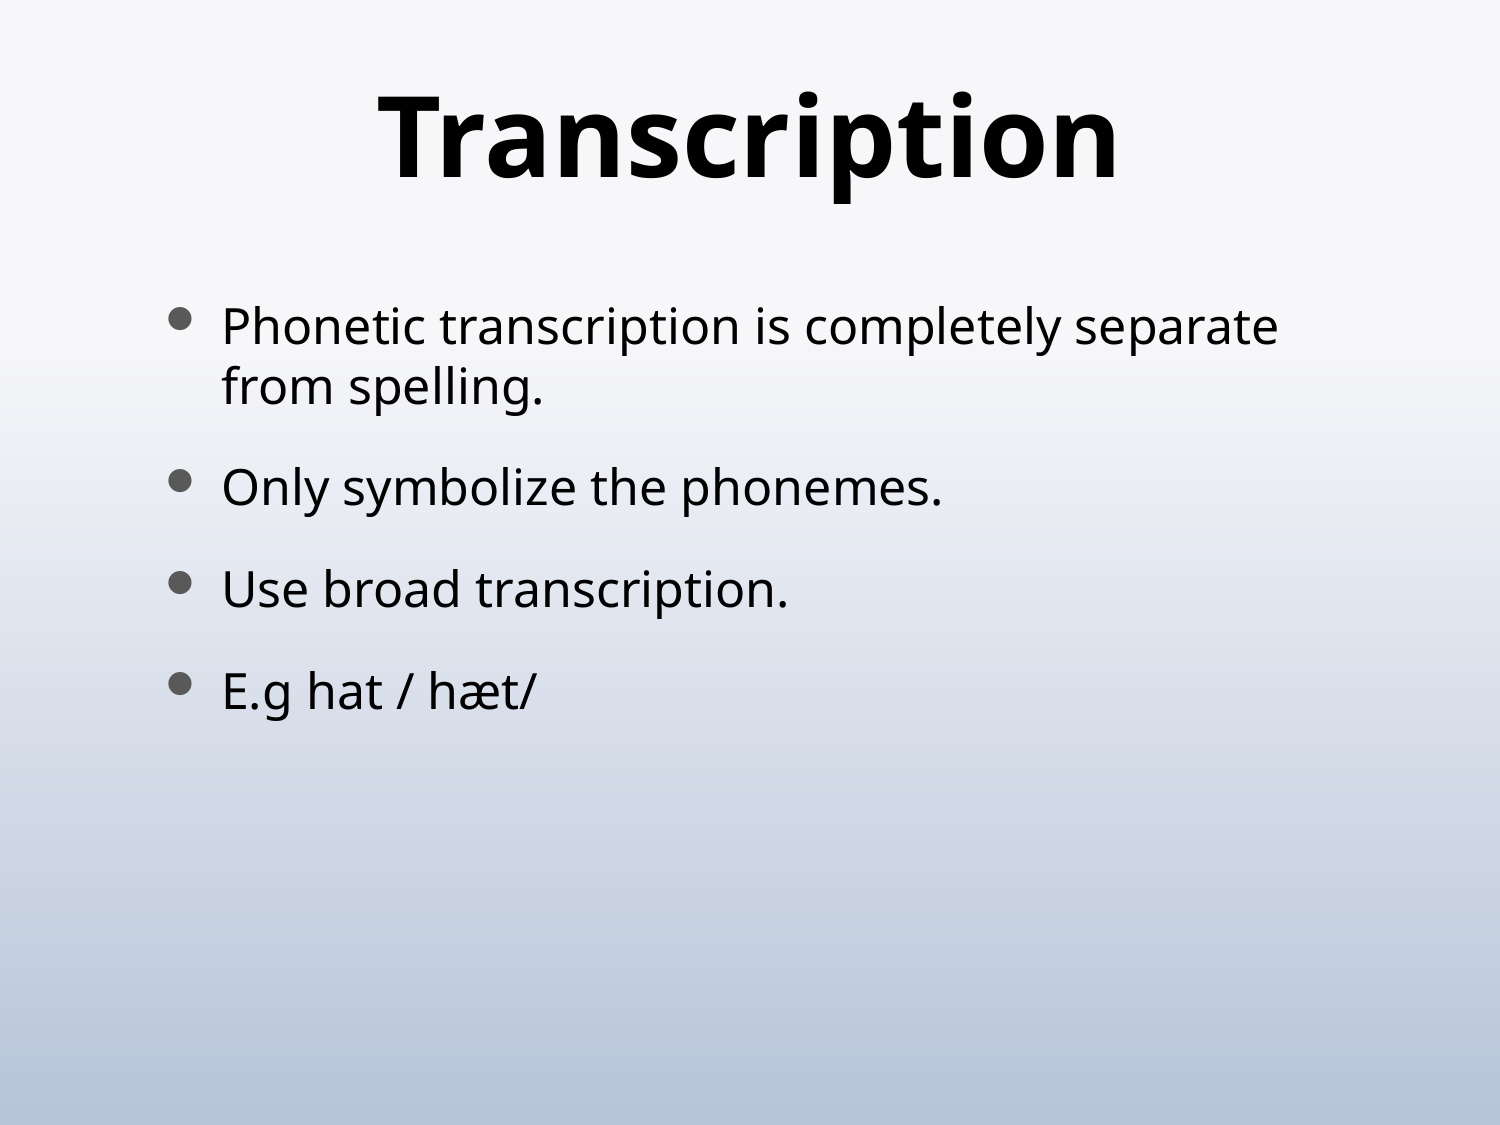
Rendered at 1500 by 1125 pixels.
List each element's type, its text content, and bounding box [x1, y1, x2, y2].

title Transcription [150, 37, 1350, 245]
list Phonetic transcription is completely separate from spelling. Only symbolize the phonemes. Use broad transcription. E.g hat / hæt/ [150, 286, 1350, 993]
